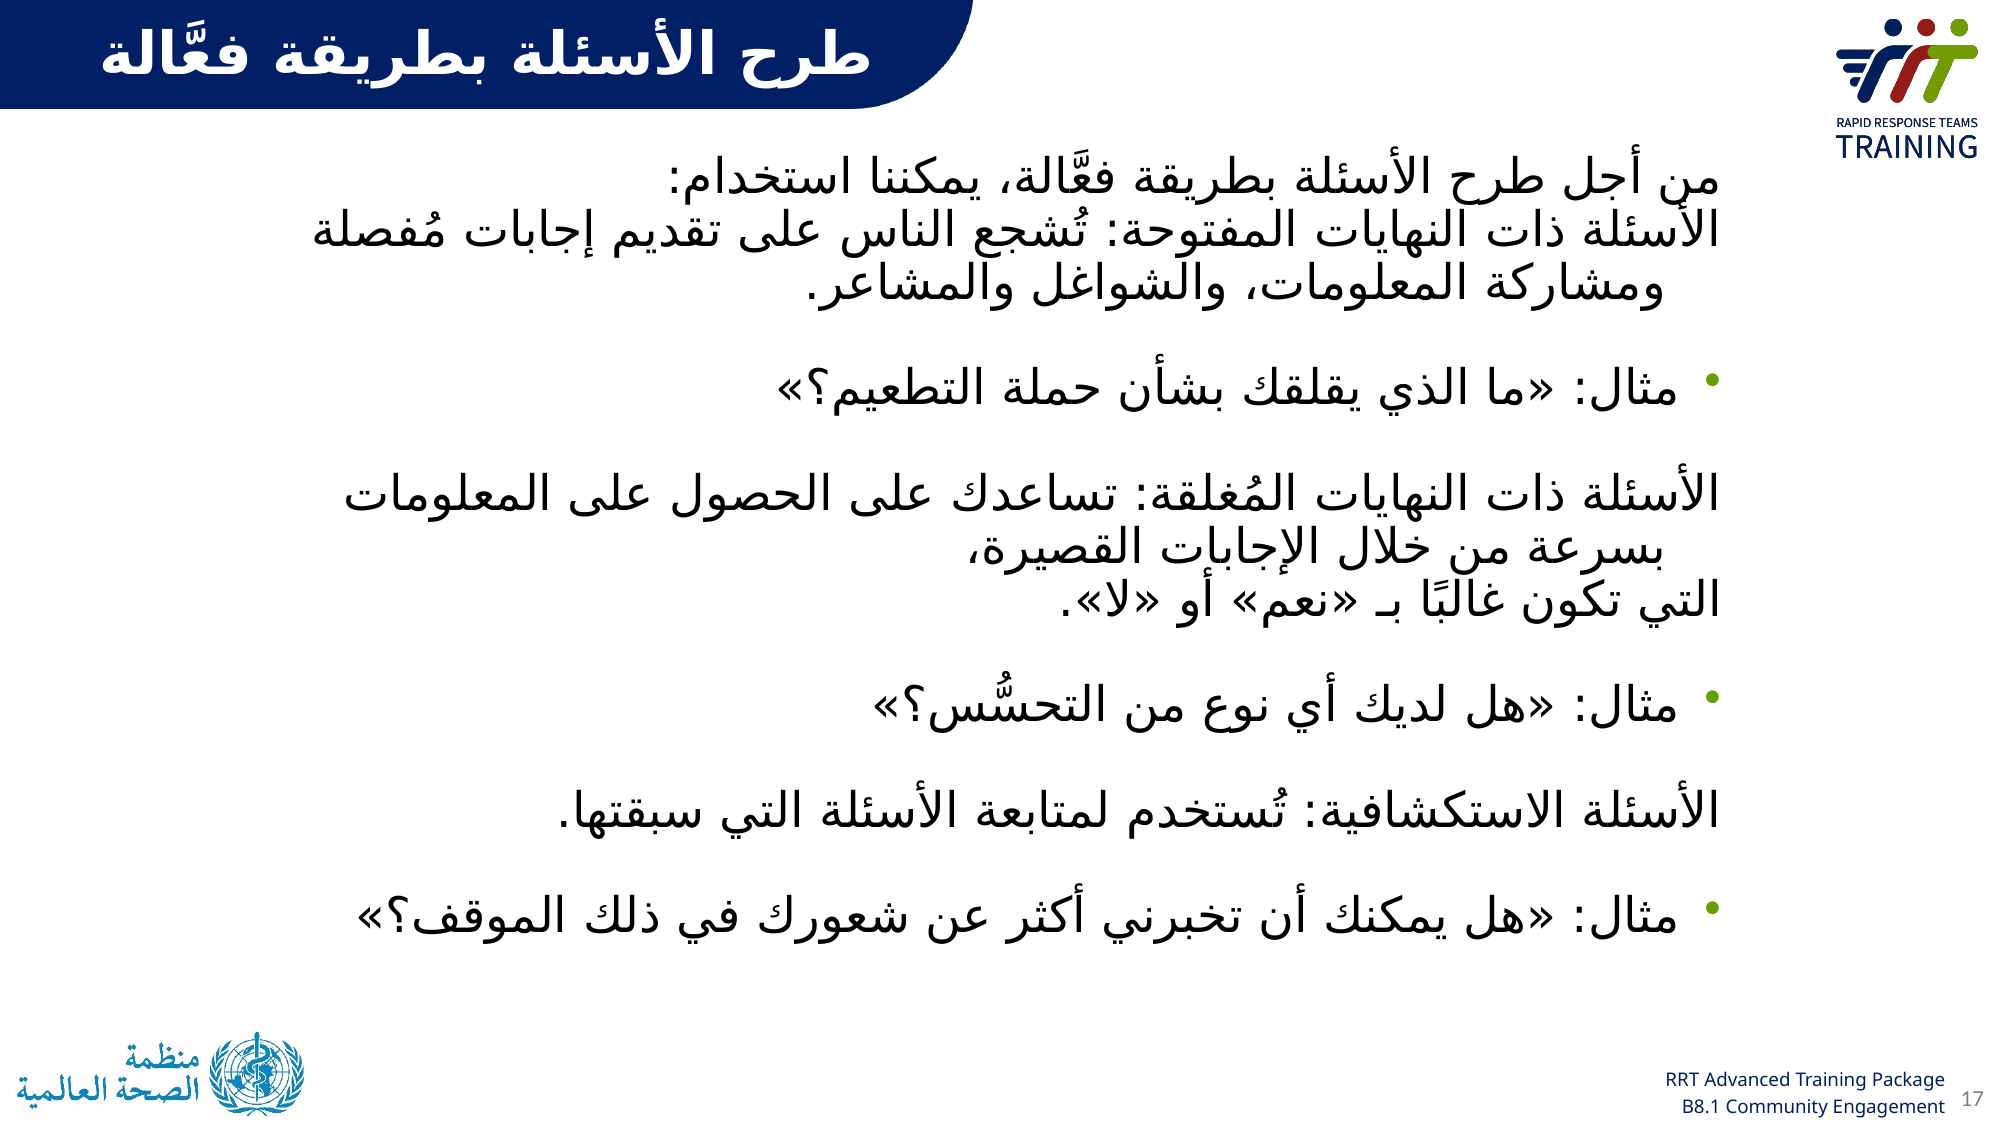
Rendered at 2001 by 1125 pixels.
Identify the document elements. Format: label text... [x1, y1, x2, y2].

text_box طرح الأسئلة بطريقة فعَّالة [22, 15, 882, 96]
picture [1835, 19, 1978, 167]
list من أجل طرح الأسئلة بطريقة فعَّالة، يمكننا استخدام: الأسئلة ذات النهايات المفتوحة: تُشجع الناس على تقديم إجابات مُفصلة ومشاركة المعلومات، والشواغل والمشاعر. مثال: «ما الذي يقلقك بشأن حملة التطعيم؟» الأسئلة ذات النهايات المُغلقة: تساعدك على الحصول على المعلومات بسرعة من خلال الإجابات القصيرة، التي تكون غالبًا بـ «نعم» أو «لا». مثال: «هل لديك أي نوع من التحسُّس؟» الأسئلة الاستكشافية: تُستخدم لمتابعة الأسئلة التي سبقتها. مثال: «هل يمكنك أن تخبرني أكثر عن شعورك في ذلك الموقف؟» [269, 143, 1731, 982]
picture [17, 1032, 304, 1116]
picture [0, 0, 974, 109]
